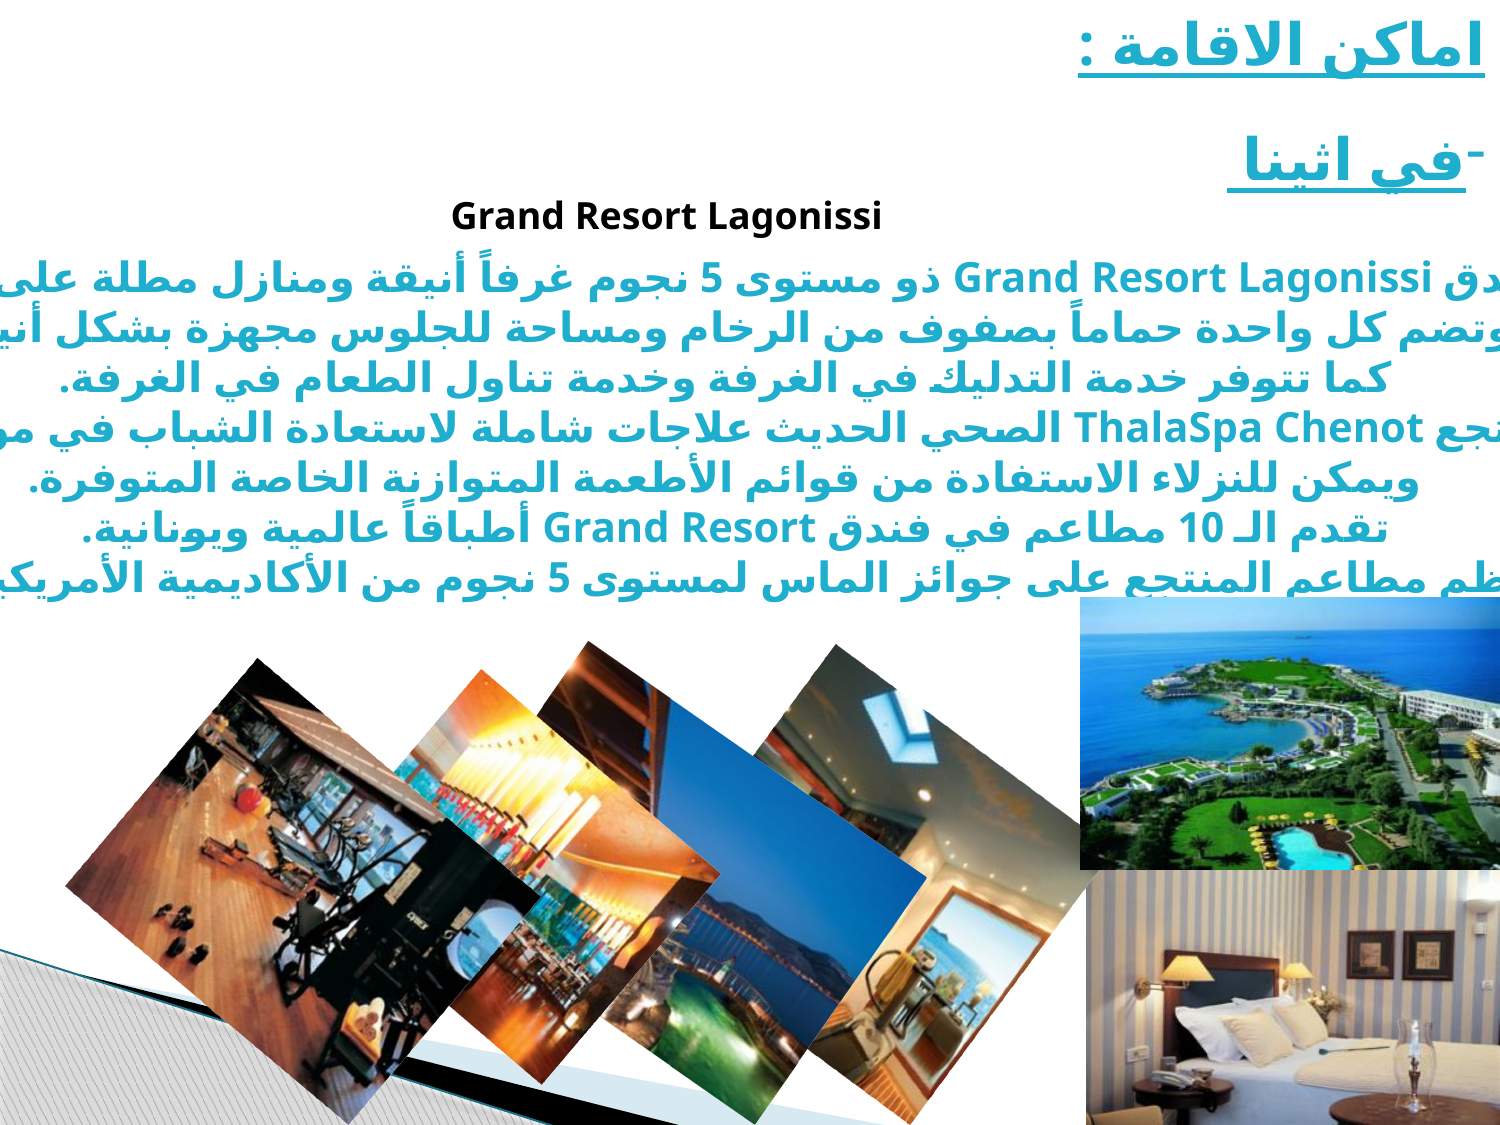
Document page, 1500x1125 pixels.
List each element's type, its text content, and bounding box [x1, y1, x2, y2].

picture [66, 597, 1500, 1125]
text_box اماكن الاقامة : في اثينا Grand Resort Lagonissi [0, 0, 1500, 243]
text_box يوفر فندق Grand Resort Lagonissi ذو مستوى 5 نجوم غرفاً أنيقة ومنازل مطلة على الشاطئ وتضم كل واحدة حماماً بصفوف من الرخام ومساحة للجلوس مجهزة بشكل أنيق. كما تتوفر خدمة التدليك في الغرفة وخدمة تناول الطعام في الغرفة. يوفر منتجع ThalaSpa Chenot الصحي الحديث علاجات شاملة لاستعادة الشباب في موقع هادئ. ويمكن للنزلاء الاستفادة من قوائم الأطعمة المتوازنة الخاصة المتوفرة. تقدم الـ 10 مطاعم في فندق Grand Resort أطباقاً عالمية ويونانية. وقد حازت معظم مطاعم المنتجع على جوائز الماس لمستوى 5 نجوم من الأكاديمية الأمريكية لعلم الضيافة. [0, 243, 1500, 659]
